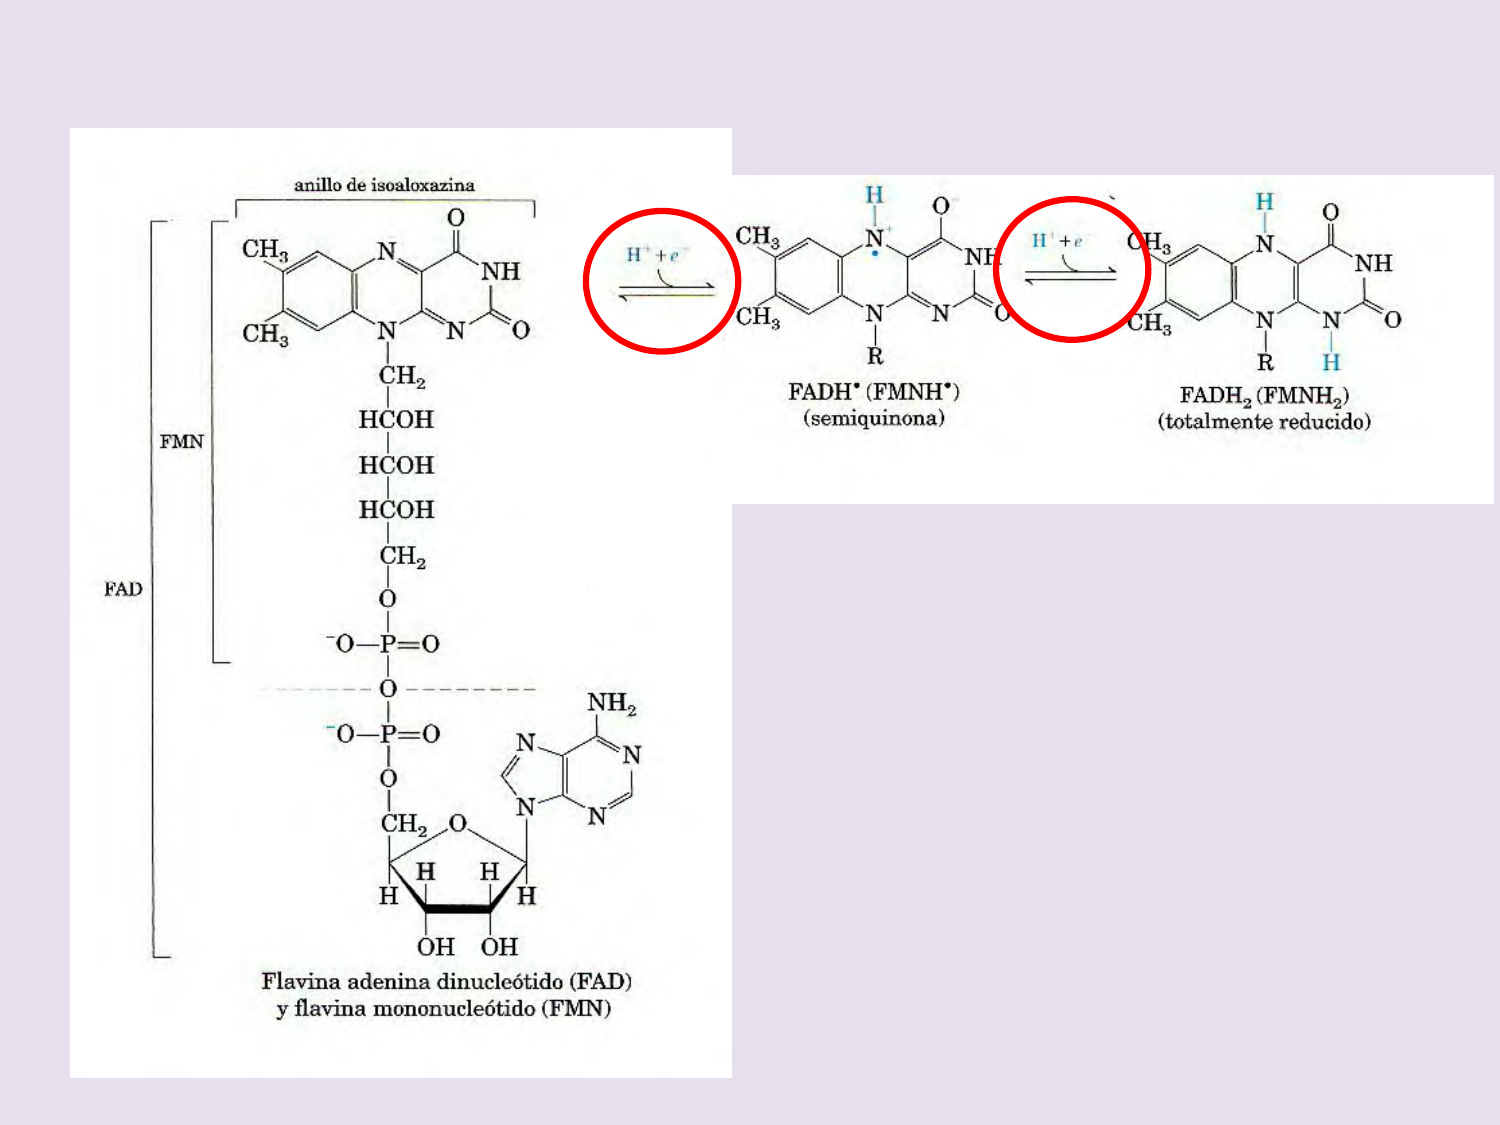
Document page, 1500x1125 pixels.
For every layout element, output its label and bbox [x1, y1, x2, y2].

picture [70, 128, 1494, 1079]
